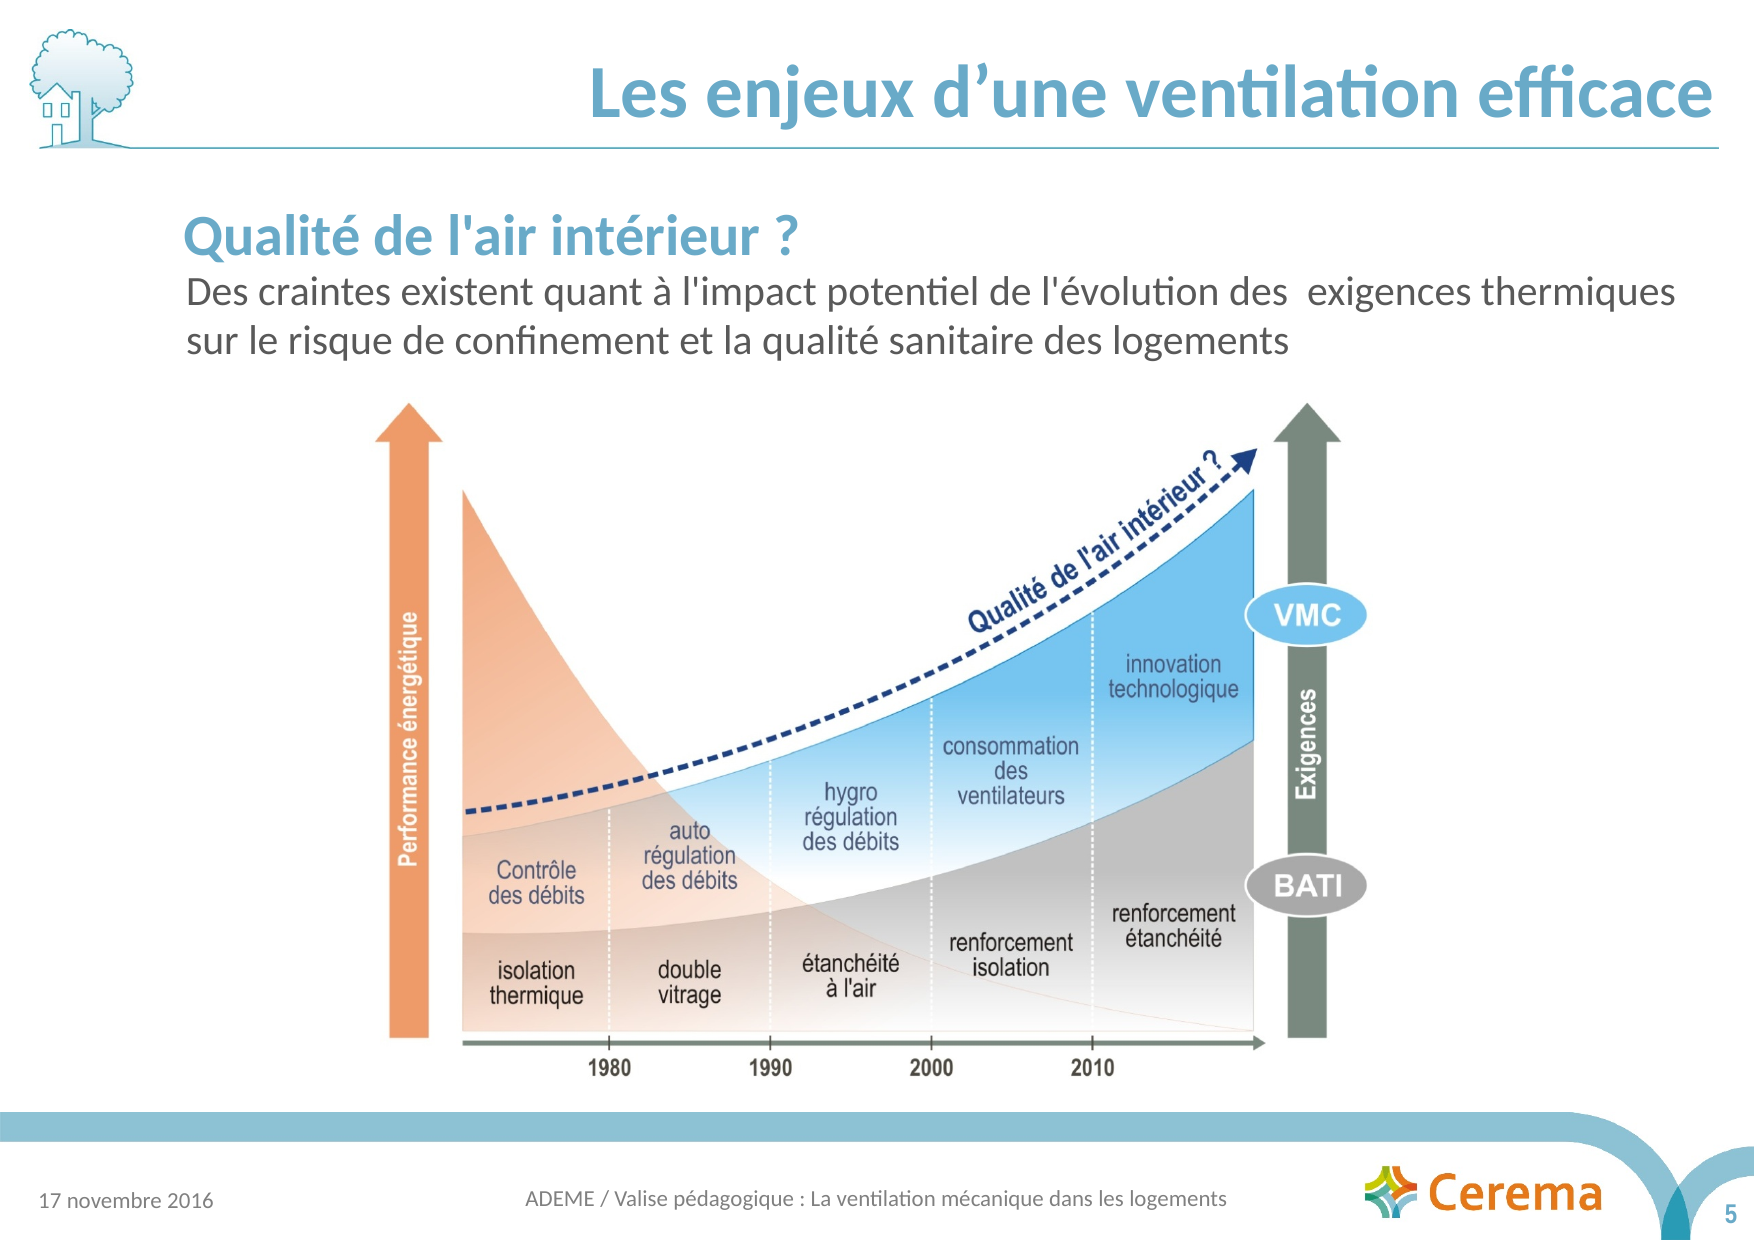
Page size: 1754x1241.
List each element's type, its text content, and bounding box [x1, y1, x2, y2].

picture [368, 397, 1374, 1081]
picture [0, 1112, 1754, 1240]
picture [29, 29, 1719, 149]
text_box Les enjeux d’une ventilation efficace [265, 35, 1731, 136]
text_box Des craintes existent quant à l'impact potentiel de l'évolution des exigences thermiques sur le risque de confinement et la qualité sanitaire des logements [171, 255, 1731, 371]
text_box Qualité de l'air intérieur ? [168, 183, 1398, 275]
